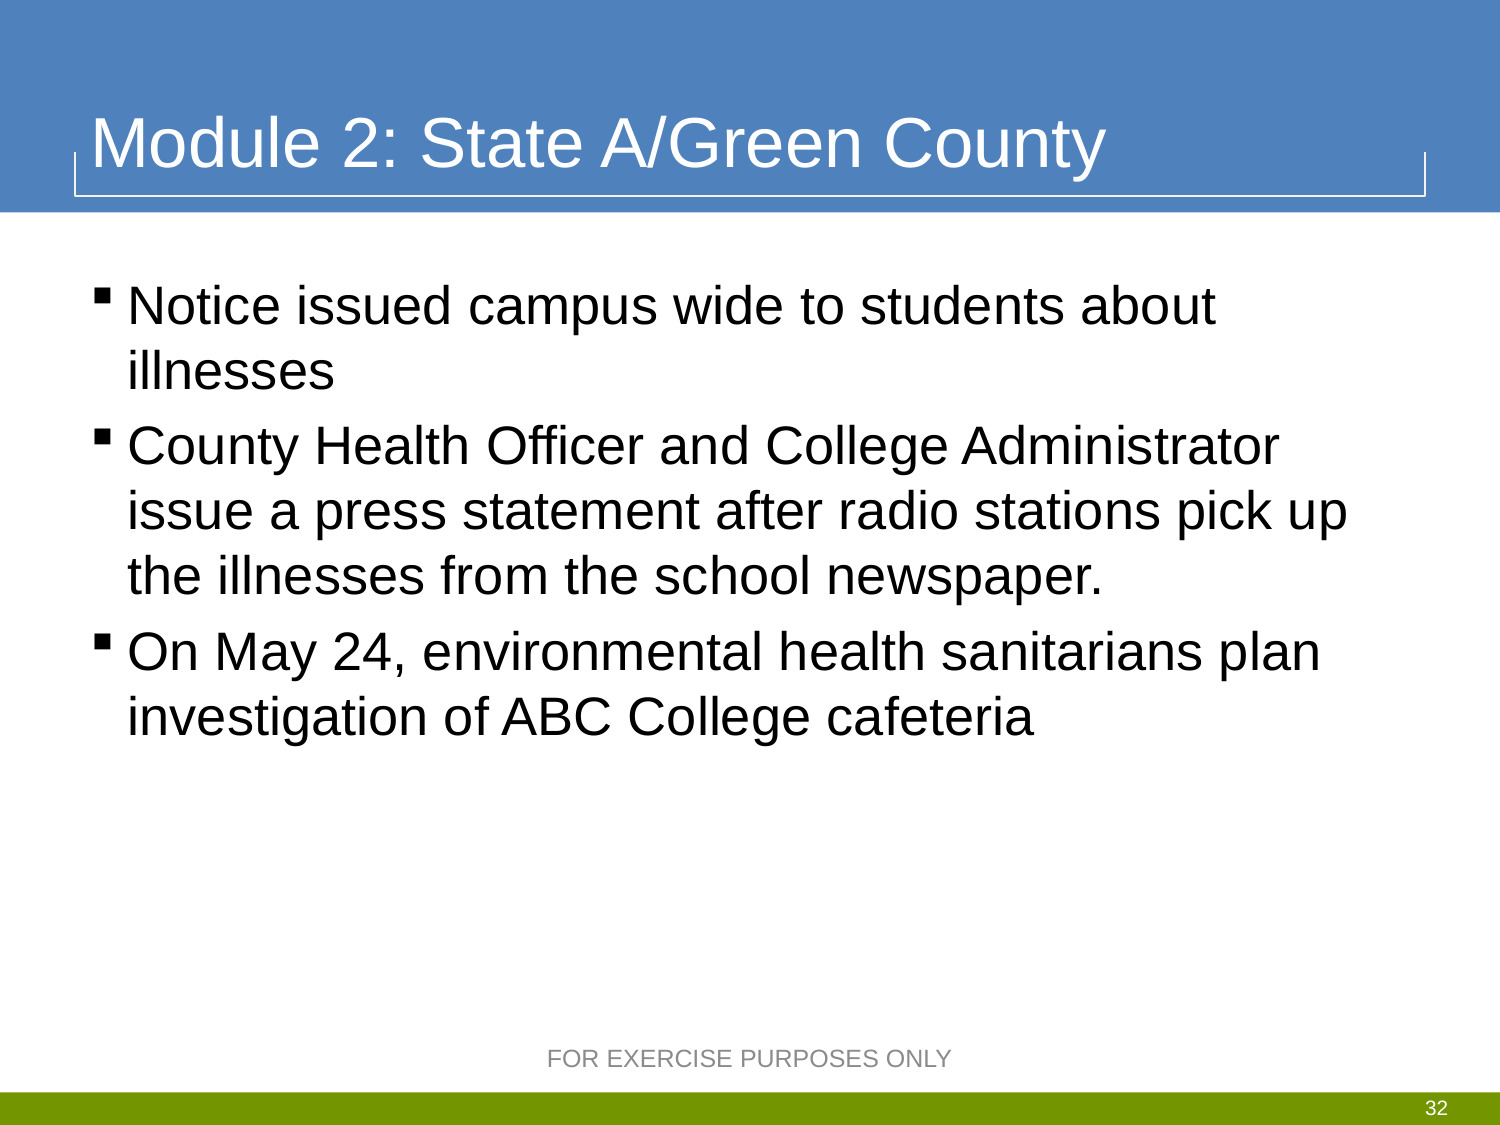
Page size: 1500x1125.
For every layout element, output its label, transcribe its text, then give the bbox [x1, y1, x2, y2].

list Notice issued campus wide to students about illnesses County Health Officer and College Administrator issue a press statement after radio stations pick up the illnesses from the school newspaper. On May 24, environmental health sanitarians plan investigation of ABC College cafeteria [74, 262, 1426, 1006]
footer FOR EXERCISE PURPOSES ONLY [512, 1042, 988, 1103]
title Module 2: State A/Green County [74, 44, 1426, 233]
